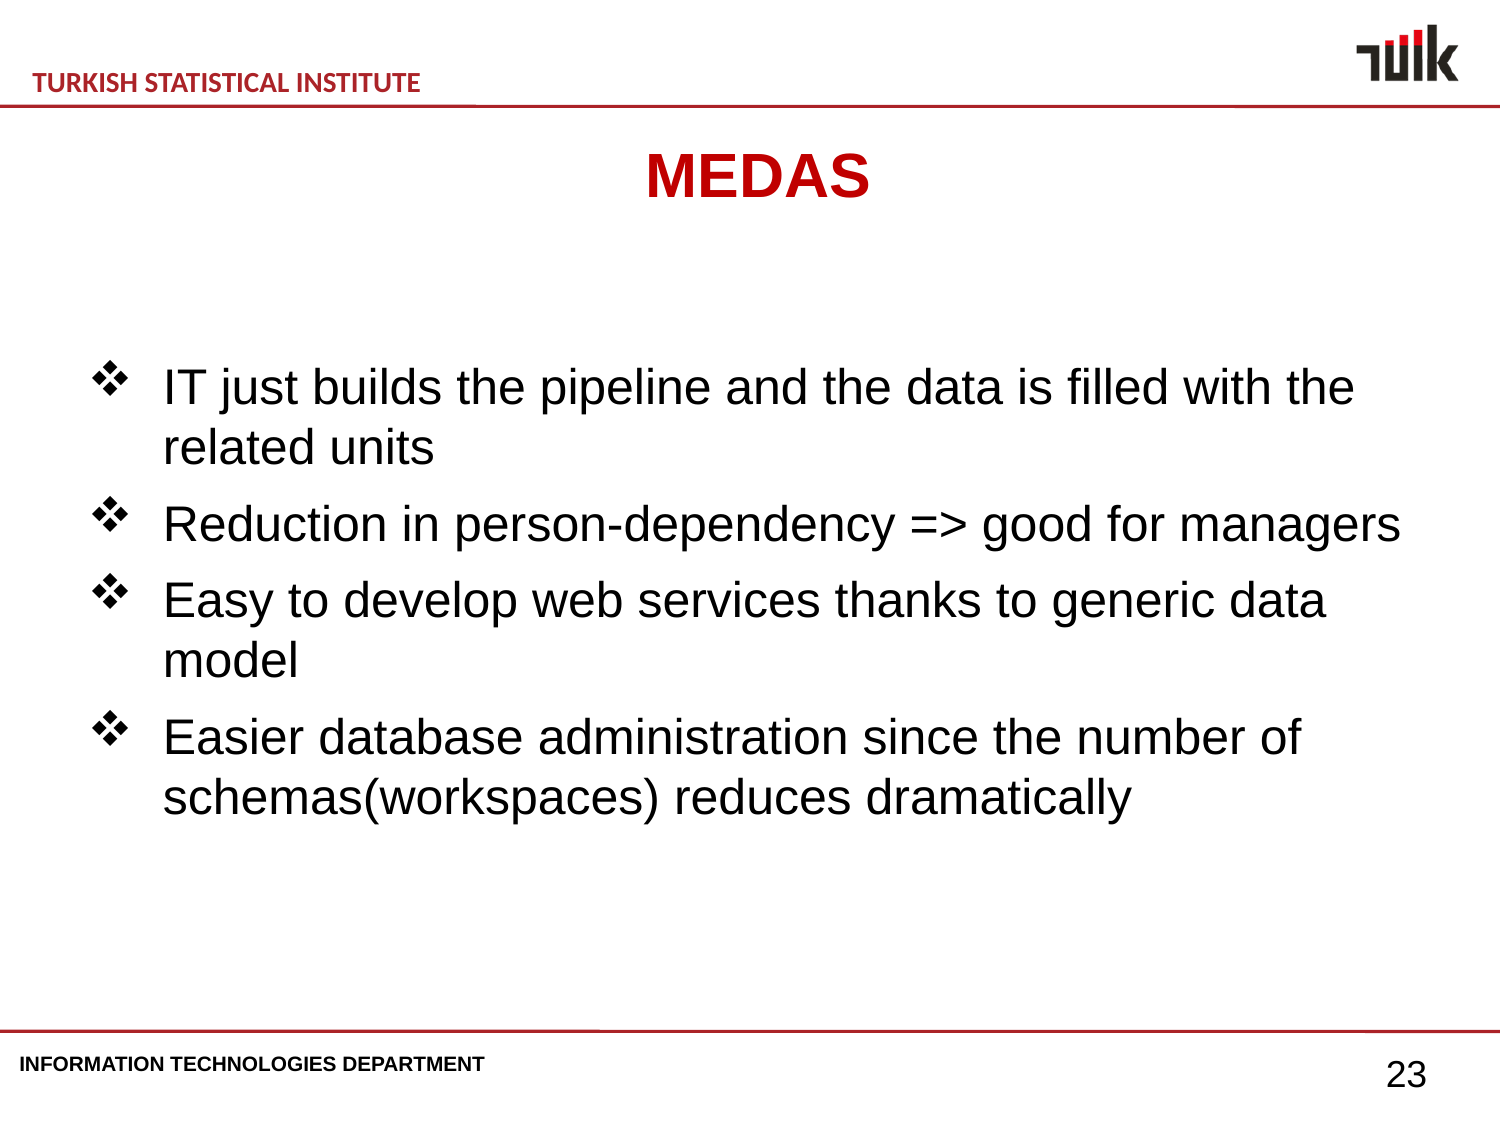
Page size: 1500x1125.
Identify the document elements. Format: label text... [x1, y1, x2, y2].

picture [1352, 19, 1464, 85]
text_box IT just builds the pipeline and the data is filled with the related units Reduction in person-dependency => good for managers Easy to develop web services thanks to generic data model Easier database administration since the number of schemas(workspaces) reduces dramatically [73, 255, 1424, 671]
text_box MEDAS [75, 127, 1425, 218]
